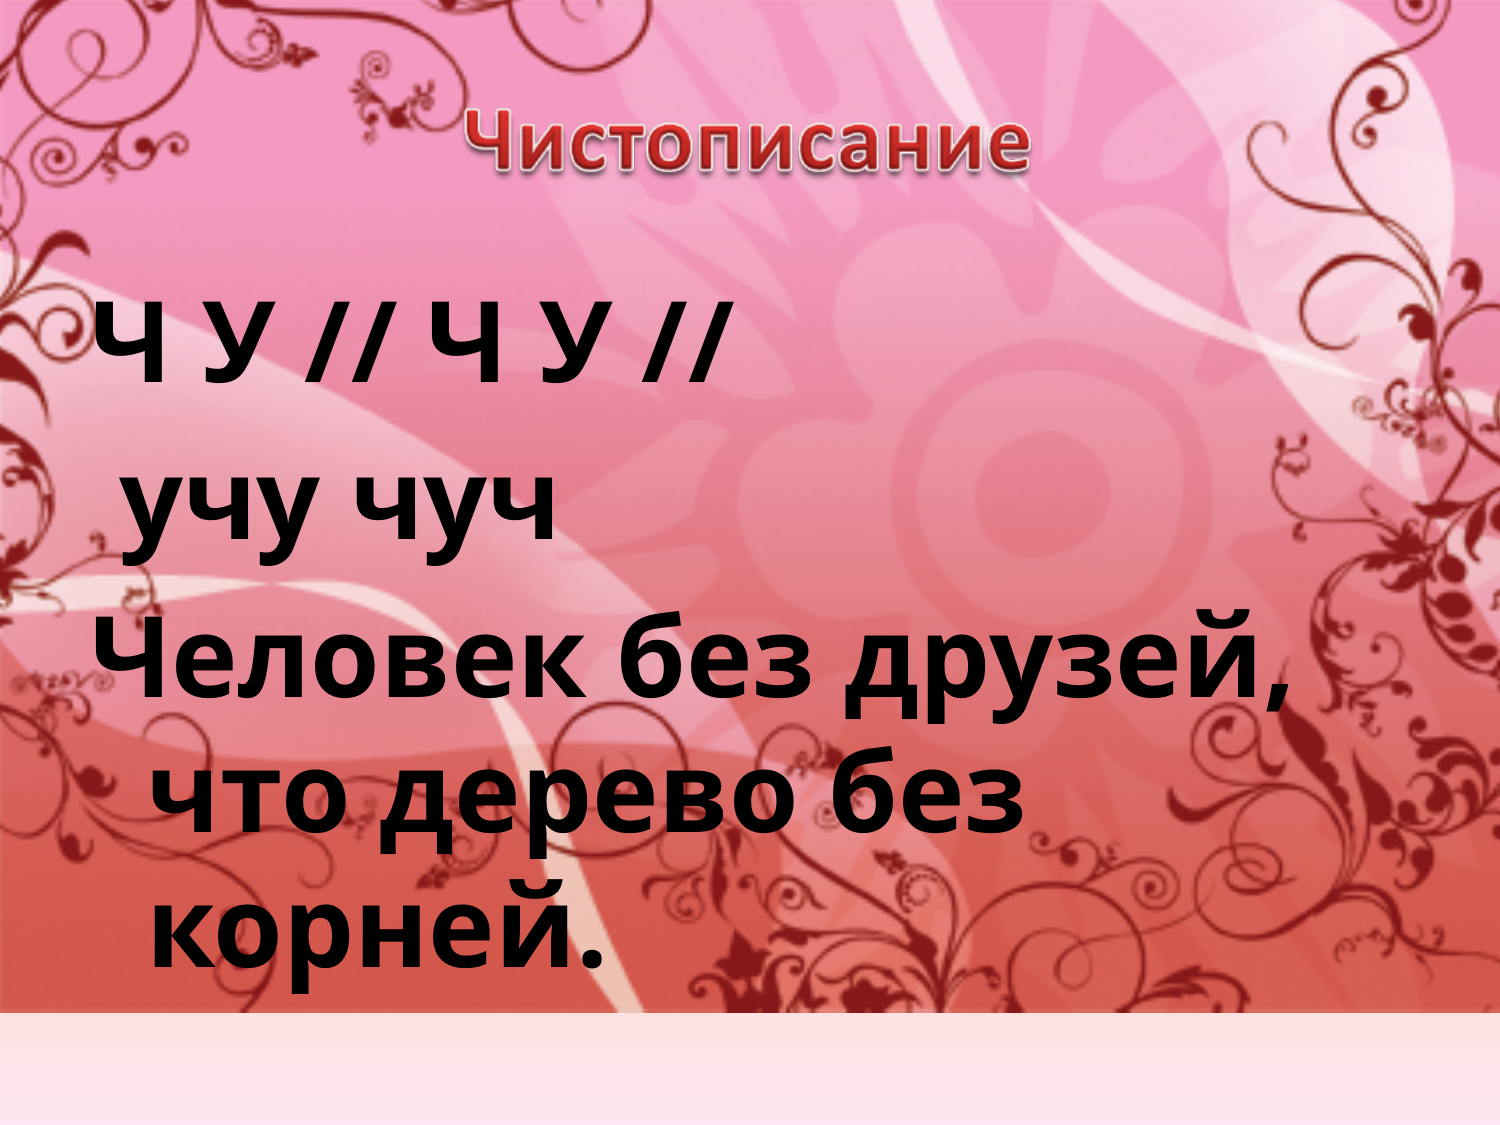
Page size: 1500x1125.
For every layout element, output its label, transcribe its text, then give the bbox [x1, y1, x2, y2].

picture [0, 0, 1500, 1013]
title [73, 43, 1427, 235]
list Ч У // Ч У // учу чуч Человек без друзей, что дерево без корней. [74, 262, 1426, 1006]
